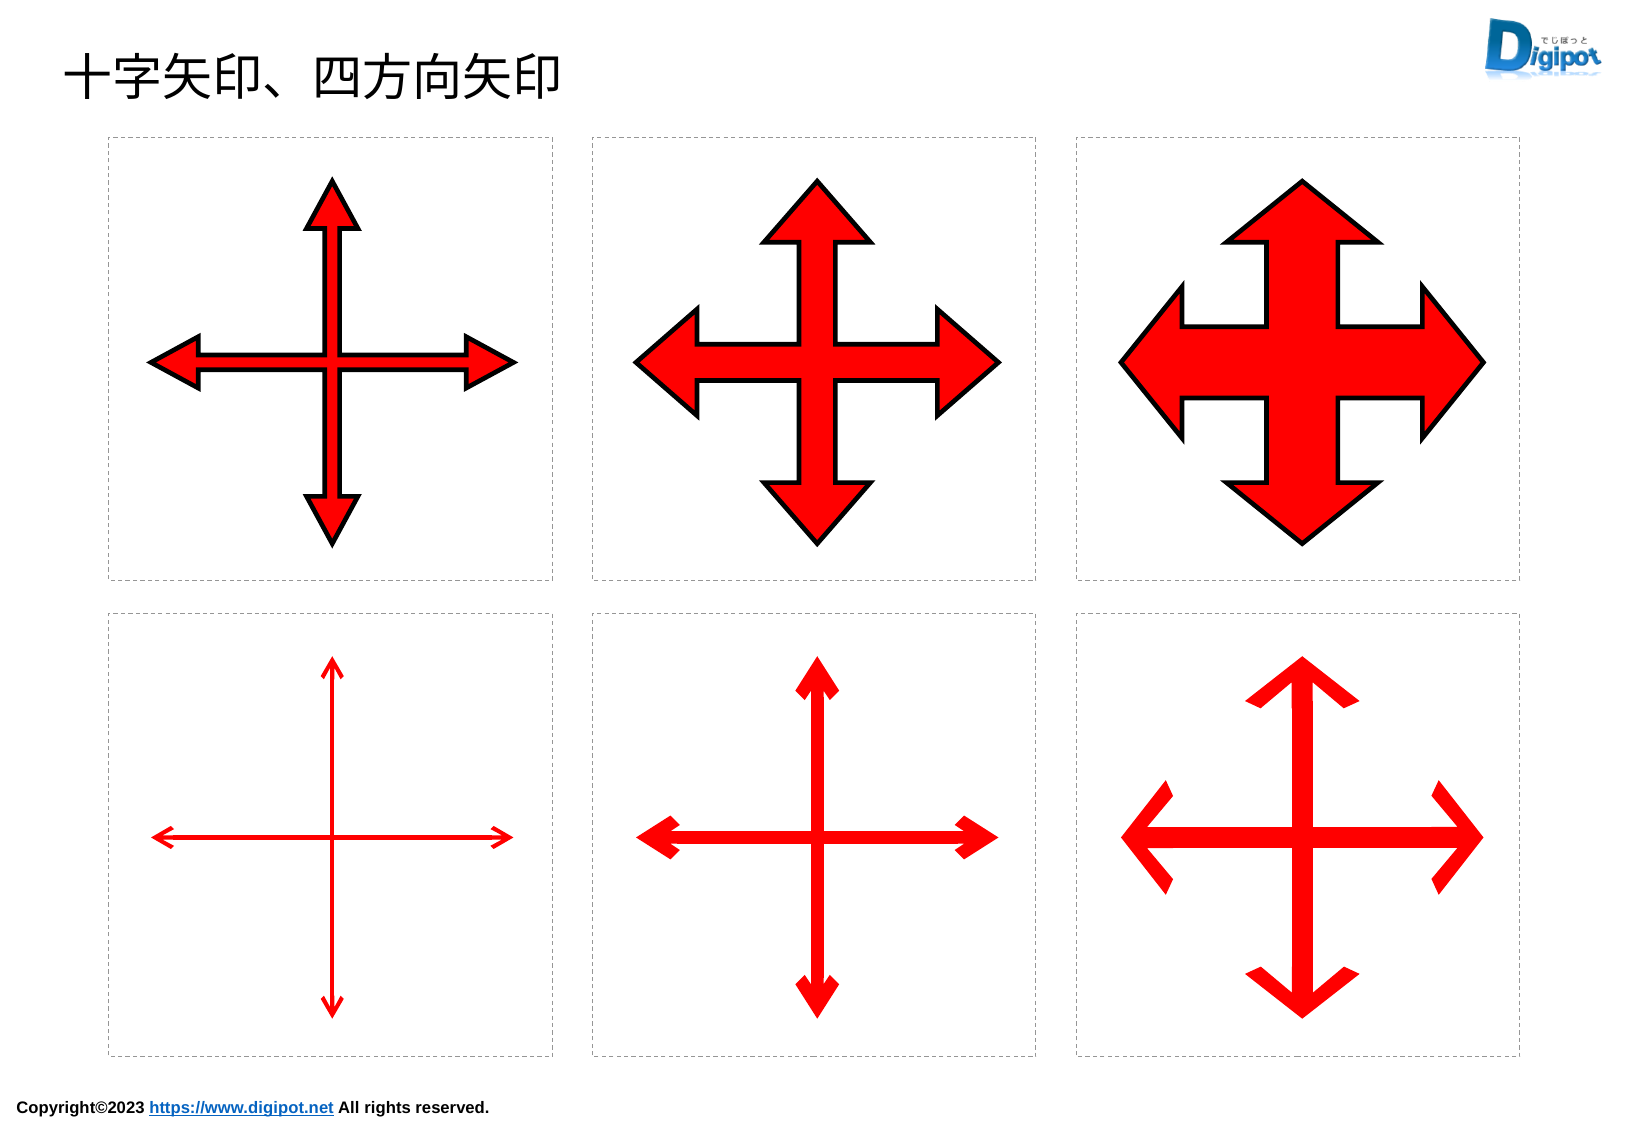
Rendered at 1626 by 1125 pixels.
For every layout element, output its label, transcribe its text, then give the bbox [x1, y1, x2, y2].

text_box [634, 179, 1001, 546]
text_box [1120, 656, 1484, 1019]
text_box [635, 656, 999, 1019]
text_box [148, 179, 516, 546]
text_box [1119, 179, 1485, 545]
picture [1485, 18, 1602, 82]
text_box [150, 656, 514, 1019]
text_box 十字矢印、四方向矢印 [47, 38, 578, 113]
